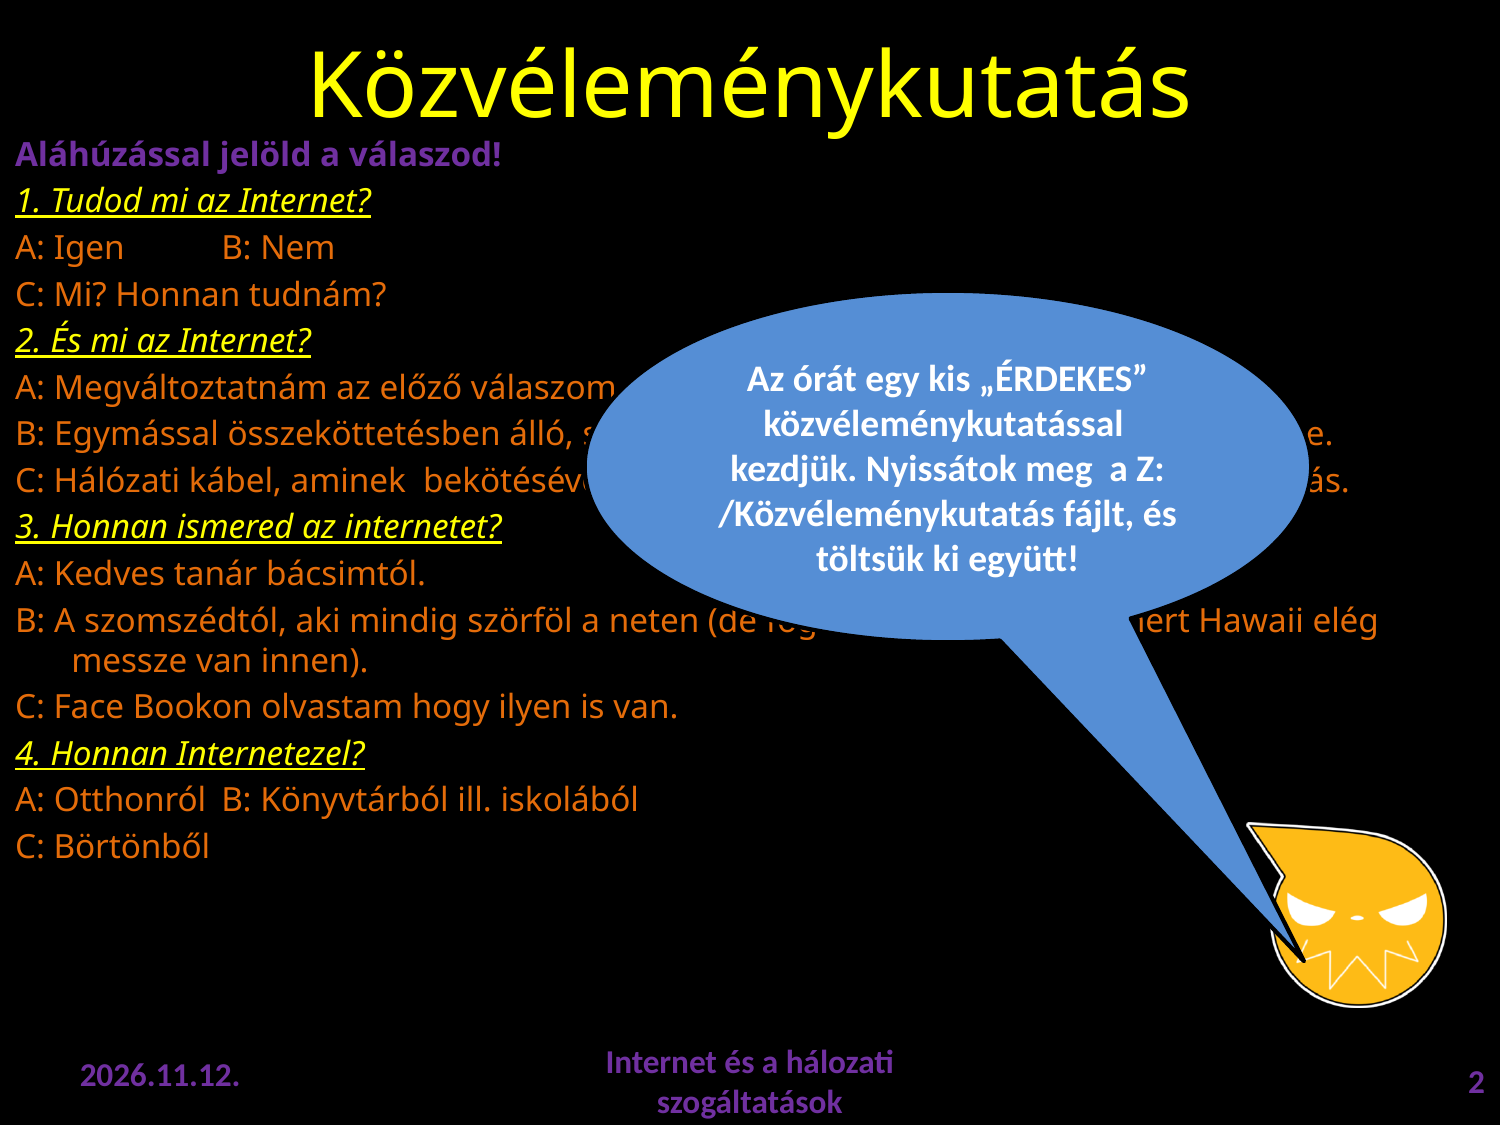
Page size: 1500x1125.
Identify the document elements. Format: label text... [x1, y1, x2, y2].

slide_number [64, 1042, 425, 1103]
text_box Az órát egy kis „ÉRDEKES” közvéleménykutatással kezdjük. Nyissátok meg a Z: /Közvéleménykutatás fájlt, és töltsük ki együtt! [582, 288, 1314, 963]
title Közvéleménykutatás [0, 0, 1500, 125]
list Aláhúzással jelöld a válaszod! 1. Tudod mi az Internet? A: Igen B: Nem C: Mi? Honnan tudnám? 2. És mi az Internet? A: Megváltoztatnám az előző válaszom. B: Egymással összeköttetésben álló, sokszor nem kompatibilis hálózatok összessége. C: Hálózati kábel, aminek bekötésével a számítógépen elérhetővé válik a szolgáltatás. 3. Honnan ismered az internetet? A: Kedves tanár bácsimtól. B: A szomszédtól, aki mindig szörföl a neten (de fogalmam sincs hogy, mert Hawaii elég messze van innen). C: Face Bookon olvastam hogy ilyen is van. 4. Honnan Internetezel? A: Otthonról B: Könyvtárból ill. iskolából C: Börtönből [0, 125, 1500, 1006]
footer Internet és a hálozati szogáltatások [512, 1034, 988, 1125]
slide_number 2 [1116, 1034, 1500, 1125]
